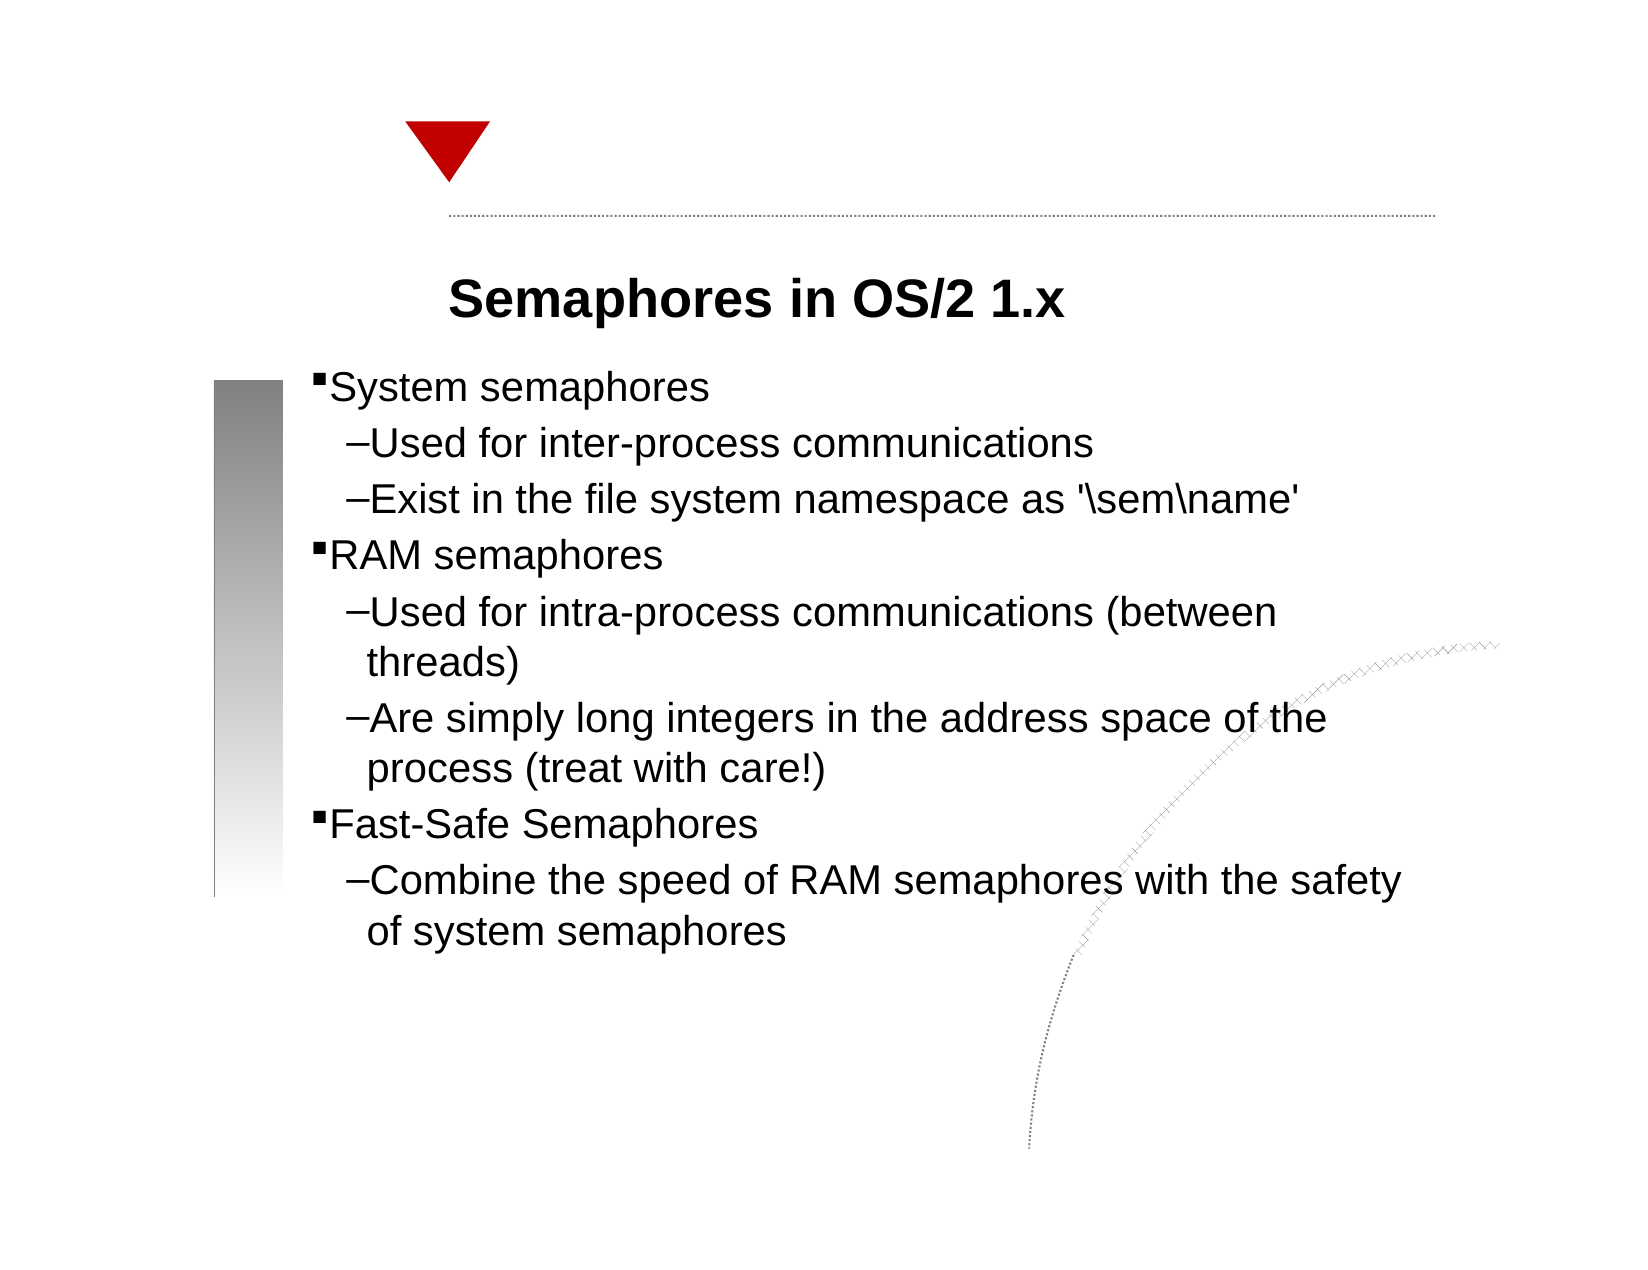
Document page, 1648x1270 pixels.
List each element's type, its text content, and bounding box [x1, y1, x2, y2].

text_box System semaphores Used for inter-process communications Exist in the file system namespace as '\sem\name' RAM semaphores Used for intra-process communications (between threads) Are simply long integers in the address space of the process (treat with care!) Fast-Safe Semaphores Combine the speed of RAM semaphores with the safety of system semaphores [310, 359, 1434, 954]
text_box Semaphores in OS/2 1.x [448, 263, 1439, 329]
